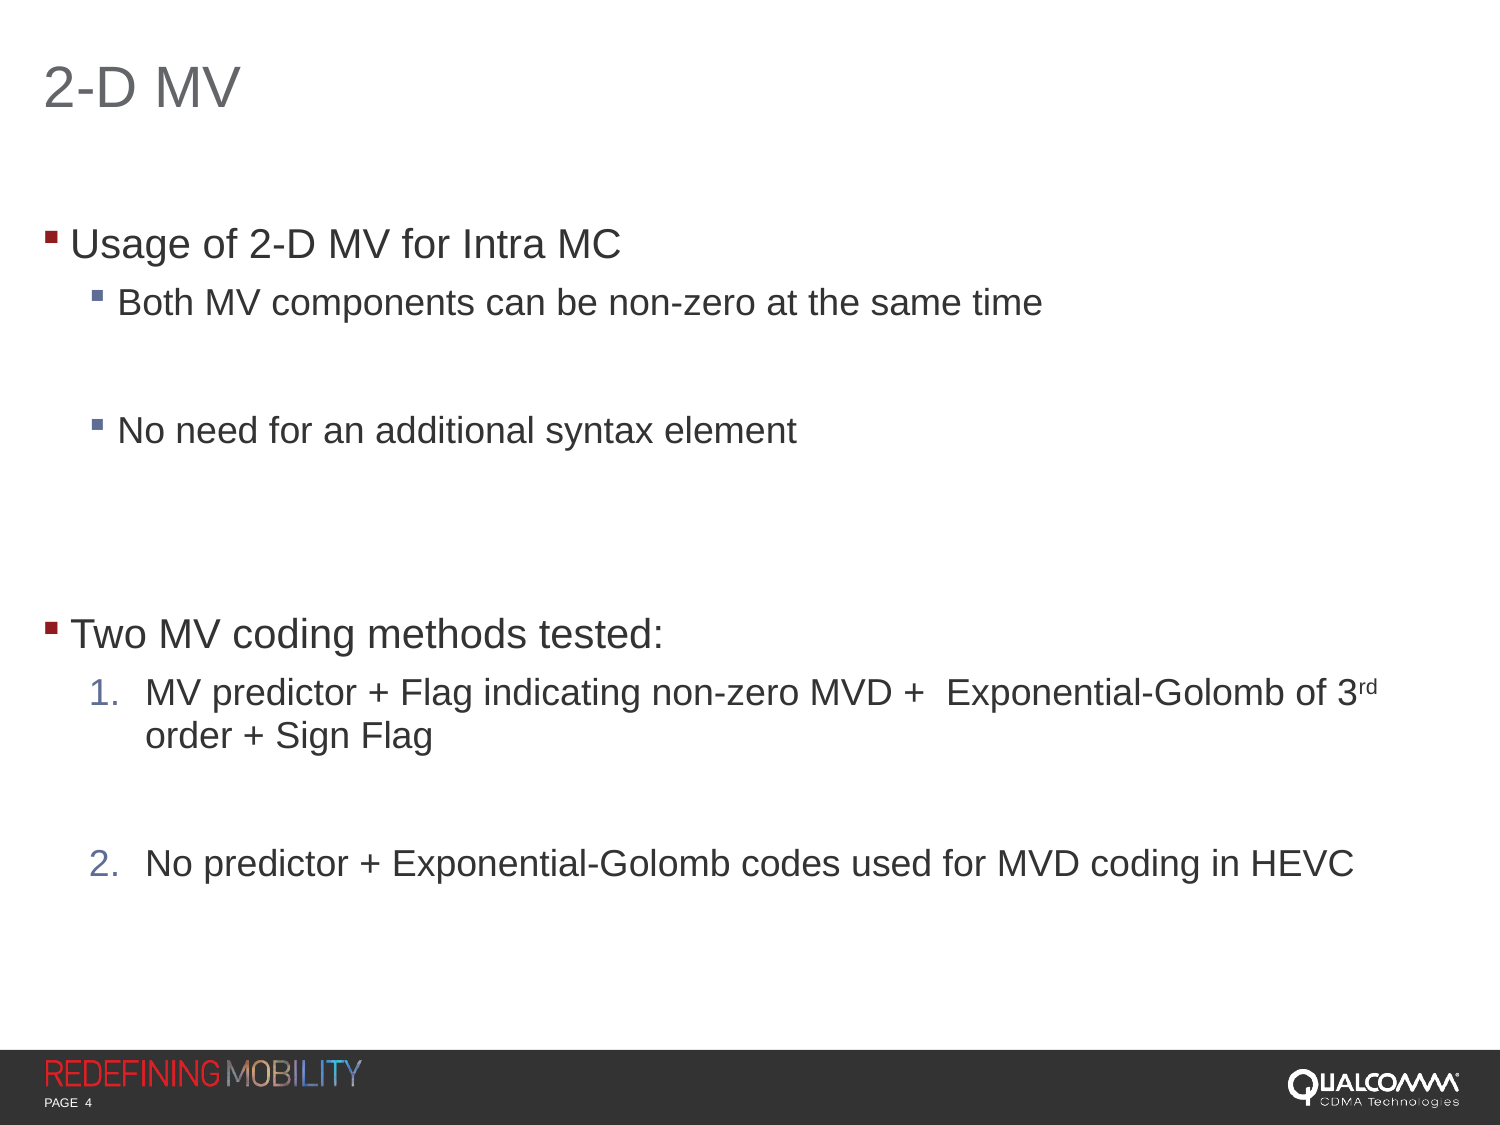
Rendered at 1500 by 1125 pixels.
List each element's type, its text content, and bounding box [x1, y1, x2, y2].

picture [1278, 1058, 1478, 1114]
title 2-D MV [28, 44, 1462, 138]
list Usage of 2-D MV for Intra MC Both MV components can be non-zero at the same time No need for an additional syntax element Two MV coding methods tested: MV predictor + Flag indicating non-zero MVD + Exponential-Golomb of 3rd order + Sign Flag No predictor + Exponential-Golomb codes used for MVD coding in HEVC [26, 148, 1457, 1021]
picture [30, 1048, 372, 1099]
